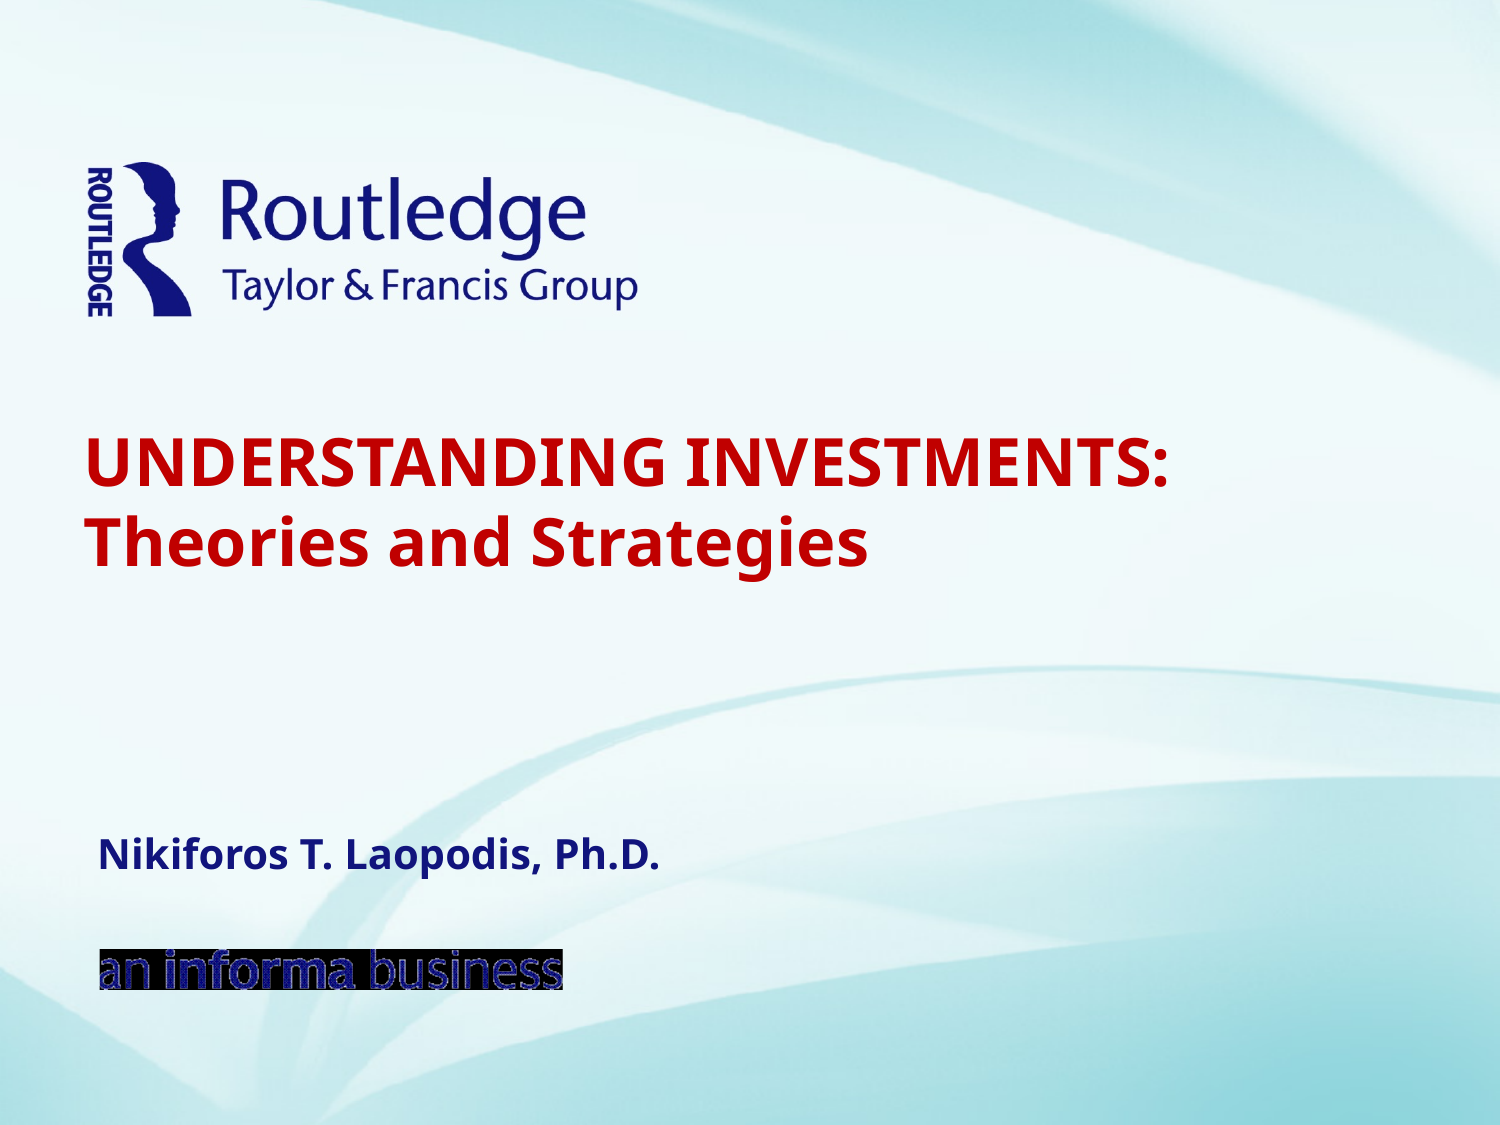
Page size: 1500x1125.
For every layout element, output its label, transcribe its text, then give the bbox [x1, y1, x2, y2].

title UNDERSTANDING INVESTMENTS: Theories and Strategies Nikiforos T. Laopodis, Ph.D. [37, 412, 1451, 573]
picture [0, 0, 1500, 1125]
